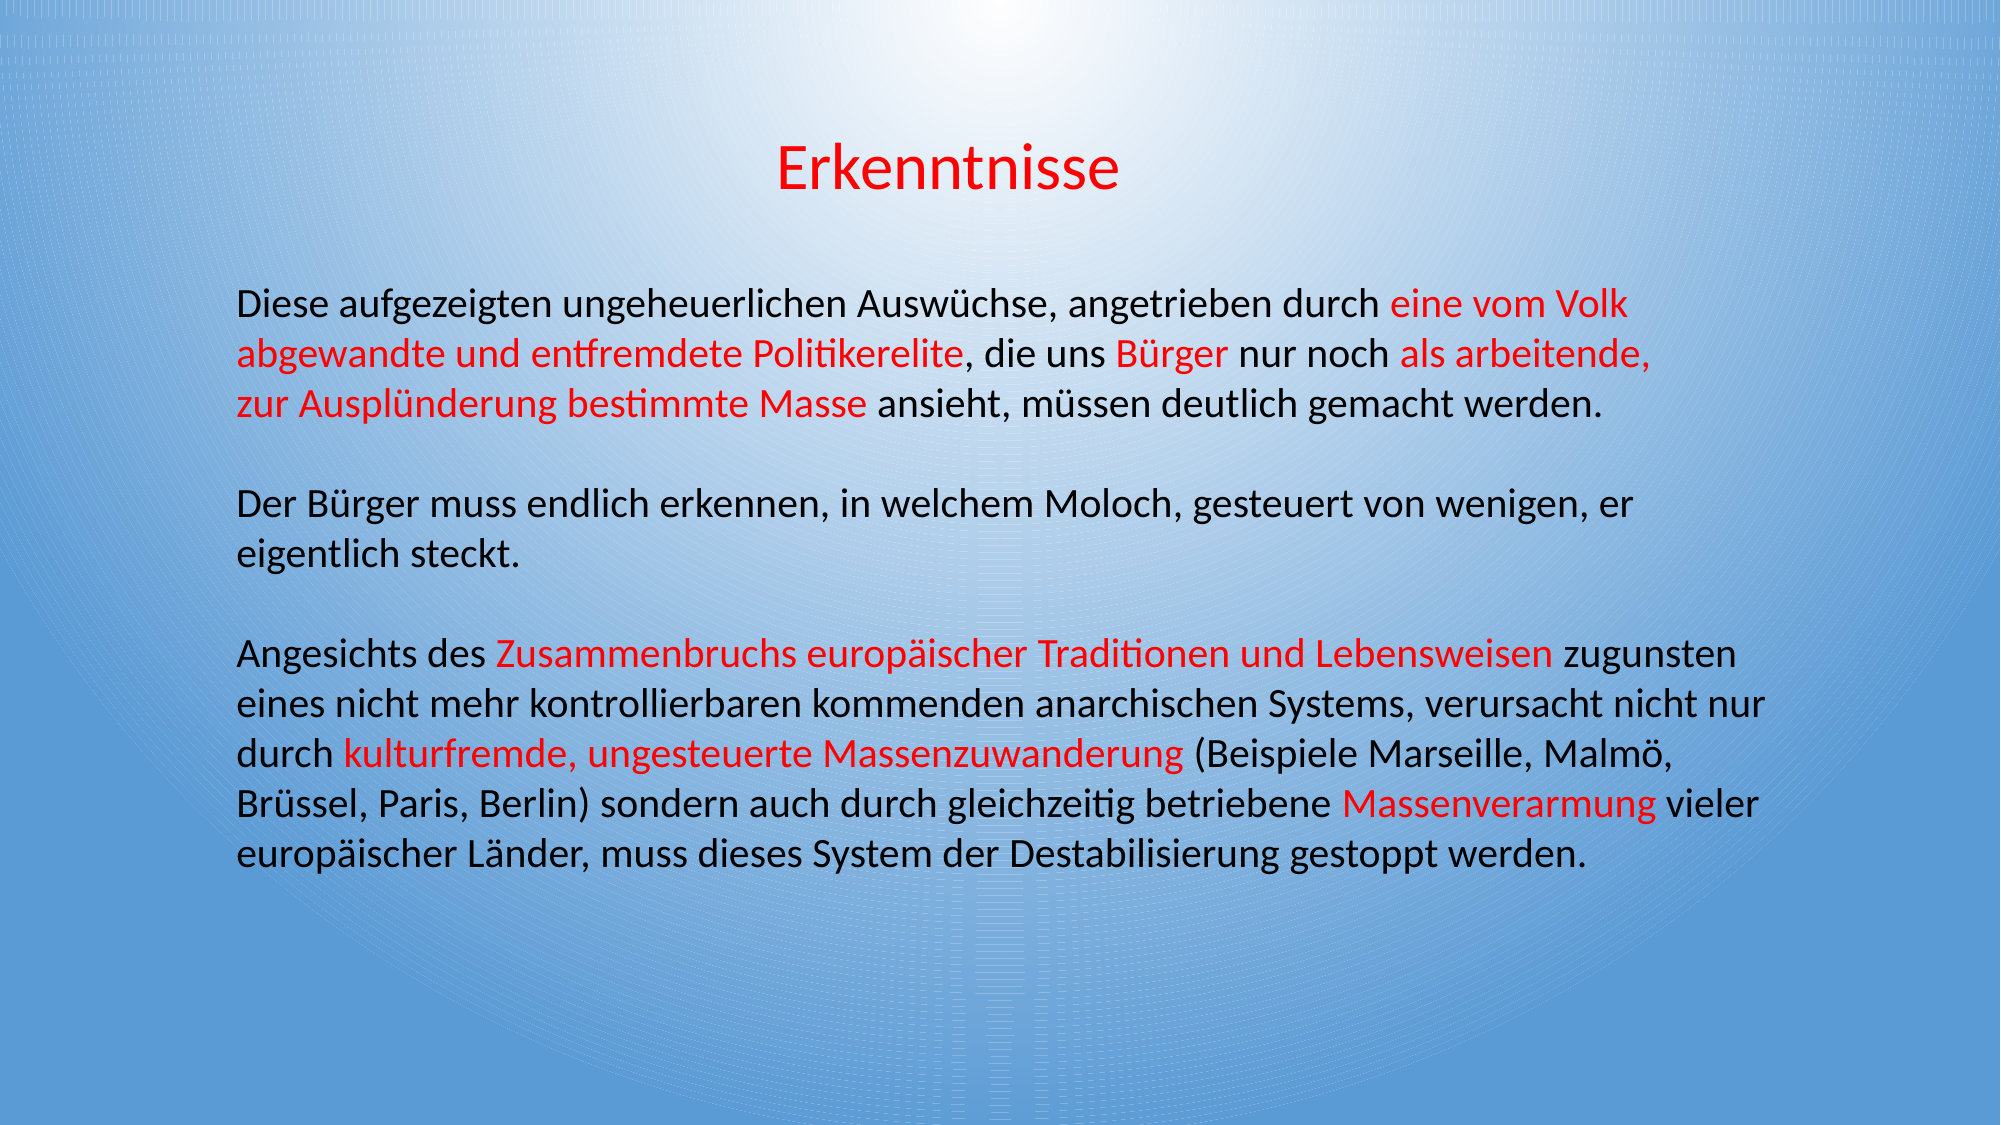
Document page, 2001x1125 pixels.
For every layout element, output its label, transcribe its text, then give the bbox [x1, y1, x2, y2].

text_box Erkenntnisse [279, 115, 1618, 211]
text_box Diese aufgezeigten ungeheuerlichen Auswüchse, angetrieben durch eine vom Volk abgewandte und entfremdete Politikerelite, die uns Bürger nur noch als arbeitende, zur Ausplünderung bestimmte Masse ansieht, müssen deutlich gemacht werden. Der Bürger muss endlich erkennen, in welchem Moloch, gesteuert von wenigen, er eigentlich steckt. Angesichts des Zusammenbruchs europäischer Traditionen und Lebensweisen zugunsten eines nicht mehr kontrollierbaren kommenden anarchischen Systems, verursacht nicht nur durch kulturfremde, ungesteuerte Massenzuwanderung (Beispiele Marseille, Malmö, Brüssel, Paris, Berlin) sondern auch durch gleichzeitig betriebene Massenverarmung vieler europäischer Länder, muss dieses System der Destabilisierung gestoppt werden. [221, 268, 1816, 934]
